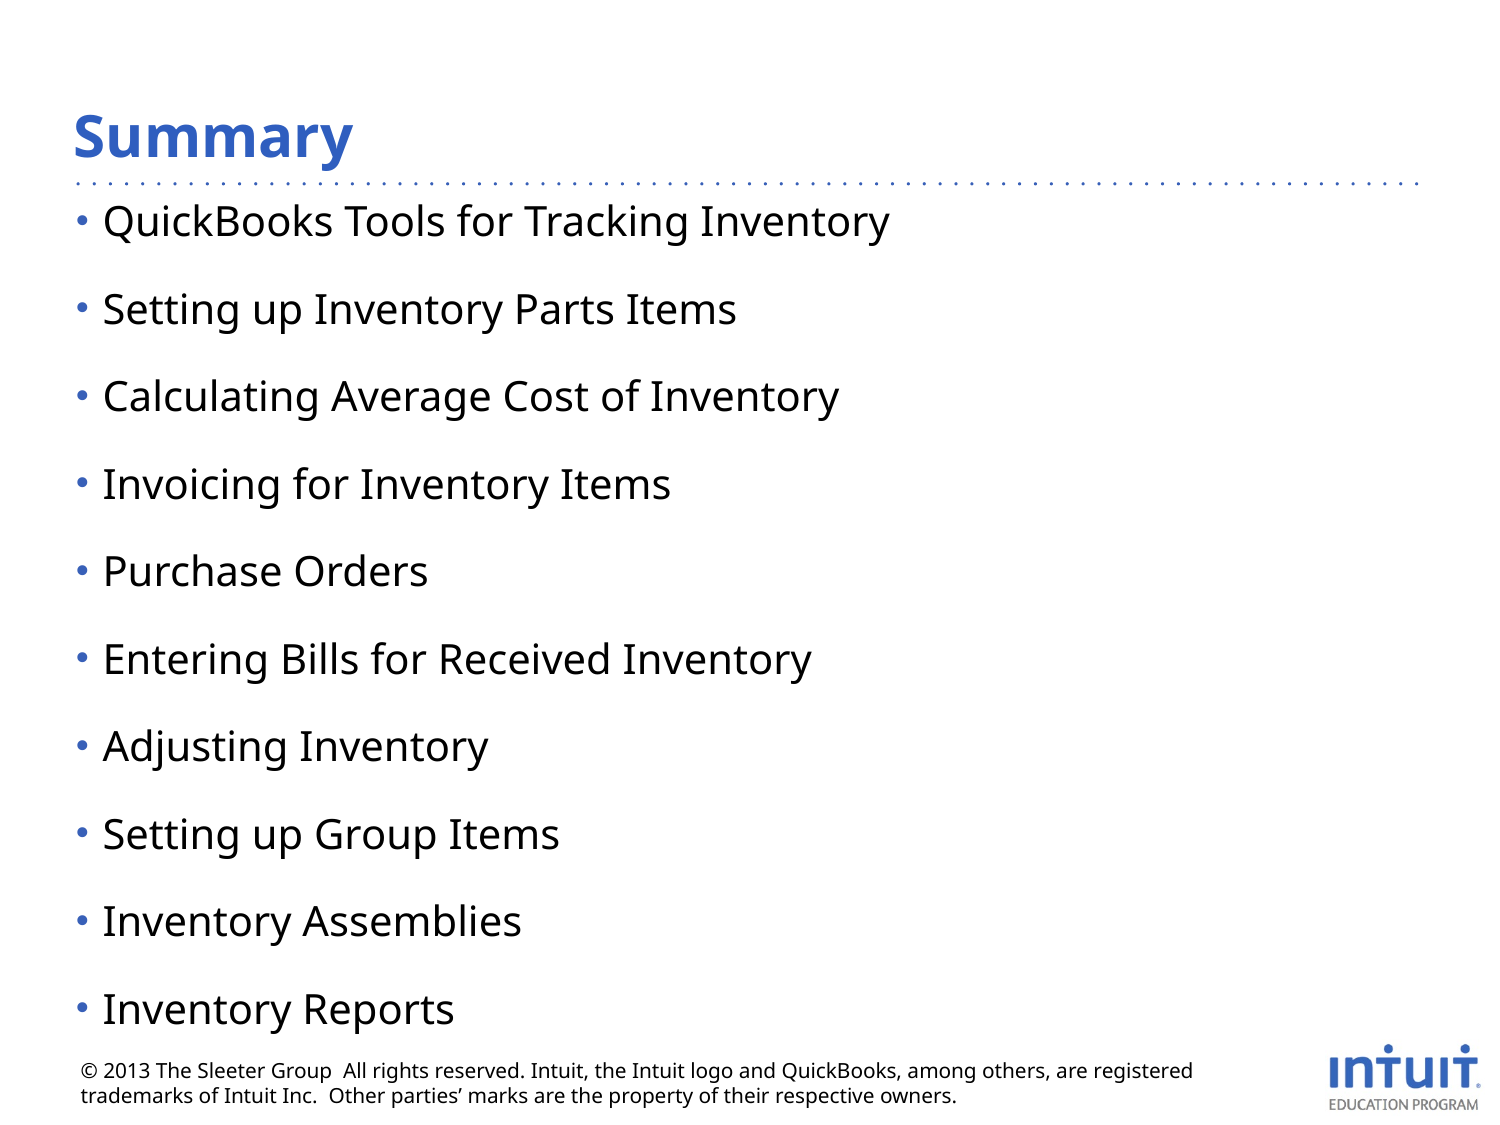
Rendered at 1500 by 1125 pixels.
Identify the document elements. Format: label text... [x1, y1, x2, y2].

list QuickBooks Tools for Tracking Inventory Setting up Inventory Parts Items Calculating Average Cost of Inventory Invoicing for Inventory Items Purchase Orders Entering Bills for Received Inventory Adjusting Inventory Setting up Group Items Inventory Assemblies Inventory Reports [75, 187, 1425, 1088]
picture [1325, 1039, 1485, 1116]
title Summary [73, 62, 1424, 169]
